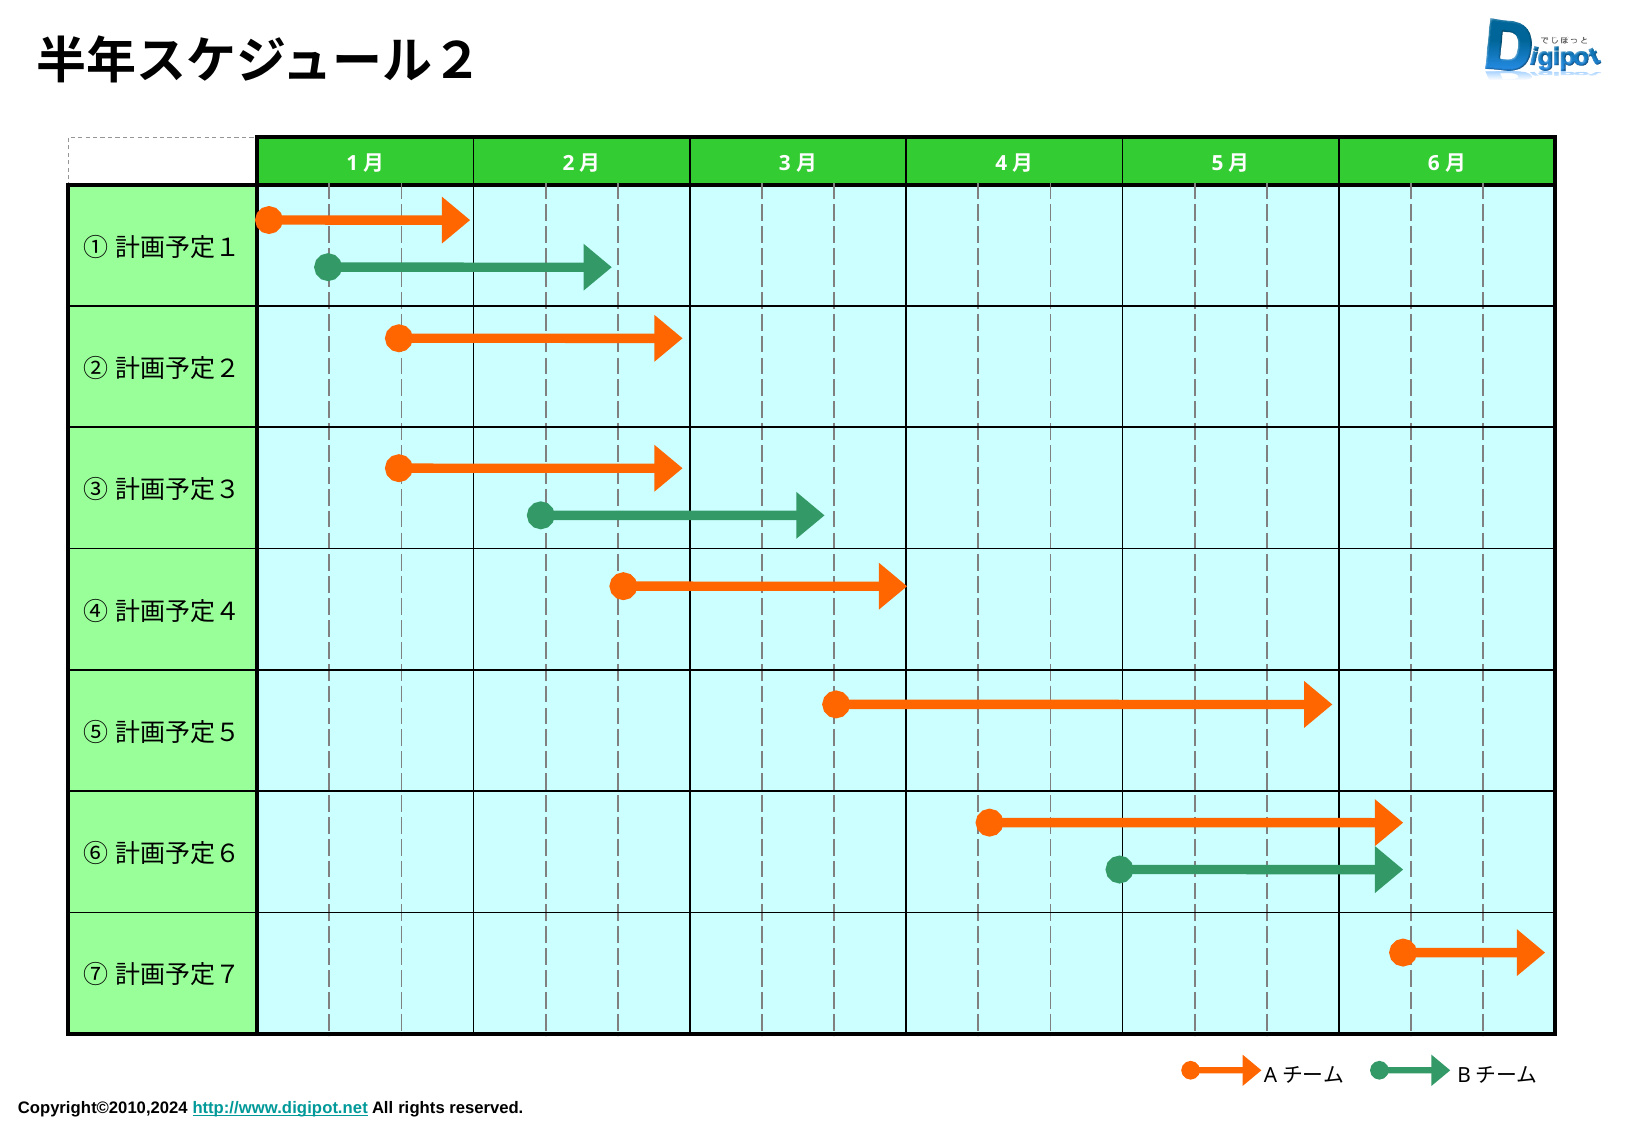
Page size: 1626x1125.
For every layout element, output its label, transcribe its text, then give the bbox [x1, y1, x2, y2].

table_cell [1483, 913, 1553, 1032]
table_cell [546, 187, 618, 305]
table_cell [762, 307, 834, 426]
title 半年スケジュール２ [21, 19, 881, 98]
table_cell [329, 792, 401, 912]
table_cell [618, 516, 689, 548]
table_cell [546, 307, 618, 338]
table_cell [618, 307, 689, 426]
table_cell [401, 428, 473, 468]
table_cell [907, 671, 978, 704]
table_cell [1267, 187, 1338, 305]
table_cell [1340, 428, 1411, 548]
table_cell [691, 913, 762, 1032]
table_cell [1340, 792, 1411, 912]
table_cell [1050, 823, 1122, 912]
table_cell ⑥計画予定６ [70, 792, 255, 912]
table_cell [691, 587, 762, 669]
table_cell [546, 469, 618, 515]
table_cell [1340, 671, 1411, 790]
table_cell [1050, 792, 1122, 822]
table_cell [401, 792, 473, 912]
table_cell [1267, 307, 1338, 426]
table_cell [1050, 549, 1122, 669]
table_cell [834, 549, 905, 586]
table_cell [618, 187, 689, 305]
table_cell [1123, 671, 1195, 704]
table_cell [401, 671, 473, 790]
table_cell [259, 428, 329, 548]
text_box [262, 209, 471, 231]
table_cell [329, 913, 401, 1032]
table_cell [1411, 187, 1483, 305]
table_cell [1340, 549, 1411, 669]
table_cell [907, 428, 978, 548]
table_cell [1411, 549, 1483, 669]
table_cell [1195, 705, 1267, 790]
table_cell ⑤計画予定５ [70, 671, 255, 790]
table_cell [401, 913, 473, 1032]
table_cell [1123, 307, 1195, 426]
table_cell [401, 268, 473, 305]
table_cell ④計画予定４ [70, 549, 255, 669]
table_cell [978, 705, 1050, 790]
table_cell [546, 792, 618, 912]
table_cell ③計画予定３ [70, 428, 255, 548]
table_cell [329, 671, 401, 790]
table_cell [329, 187, 401, 219]
table_cell [401, 307, 473, 338]
table_cell [1050, 428, 1122, 548]
table_cell [1050, 705, 1122, 790]
text_box [1184, 1064, 1249, 1077]
table_cell [474, 792, 546, 912]
table_cell [907, 705, 978, 790]
picture [1485, 18, 1602, 82]
table_cell [907, 549, 978, 669]
table_cell [474, 913, 546, 1032]
table_cell [834, 428, 905, 548]
table_cell [1411, 953, 1483, 1032]
table_cell [474, 307, 546, 338]
table_cell [1123, 870, 1195, 912]
table_cell [1267, 823, 1338, 869]
text_box [617, 575, 908, 597]
table_cell [474, 428, 546, 468]
table_cell [474, 339, 546, 426]
table_cell [618, 549, 689, 586]
table_cell [1267, 792, 1338, 822]
text_box Aチーム [1249, 1053, 1364, 1094]
table_cell [329, 221, 401, 267]
table_cell [1195, 549, 1267, 669]
table_cell [691, 187, 762, 305]
table_header 2月 [474, 139, 689, 183]
table_cell [978, 428, 1050, 548]
text_box Bチーム [1442, 1053, 1558, 1094]
table_cell [762, 587, 834, 669]
table_header 3月 [691, 139, 905, 183]
table_cell [618, 913, 689, 1032]
table_cell [691, 307, 762, 426]
table_cell [762, 792, 834, 912]
table_cell [1267, 549, 1338, 669]
table_cell [1267, 870, 1338, 912]
table_cell [907, 307, 978, 426]
table_cell [1123, 187, 1195, 305]
table_cell [546, 516, 618, 548]
table_cell [762, 187, 834, 305]
table_cell [762, 549, 834, 586]
table_cell [1050, 671, 1122, 704]
table_cell [1195, 823, 1267, 869]
table_cell [259, 792, 329, 912]
table_header 5月 [1123, 139, 1338, 183]
table_cell [1411, 428, 1483, 548]
table_cell [978, 913, 1050, 1032]
table_cell ①計画予定１ [70, 187, 255, 305]
table_cell [474, 469, 546, 548]
text_box [983, 812, 1404, 834]
table_header 4月 [907, 139, 1122, 183]
table_cell [1340, 187, 1411, 305]
table_cell [1483, 307, 1553, 426]
table_cell [762, 913, 834, 1032]
table_cell [401, 339, 473, 426]
table_cell [474, 187, 546, 267]
table_cell [1411, 671, 1483, 790]
table_cell [1050, 913, 1122, 1032]
table_cell [546, 339, 618, 426]
table_cell [978, 792, 1050, 912]
text_box [392, 457, 683, 479]
text_box [534, 505, 825, 526]
table_cell [618, 587, 689, 669]
table_header [68, 137, 255, 183]
table_cell [978, 307, 1050, 426]
table_cell [1340, 307, 1411, 426]
table_cell [329, 268, 401, 305]
table_cell [978, 671, 1050, 704]
table_cell [474, 549, 546, 669]
table_cell [762, 428, 834, 548]
table_cell [259, 913, 329, 1032]
table_cell [329, 549, 401, 669]
table_cell [907, 792, 978, 912]
table_cell [329, 428, 401, 548]
table_cell [1267, 671, 1338, 790]
table_cell [401, 187, 473, 267]
table_cell [618, 792, 689, 912]
table_cell [546, 913, 618, 1032]
table_cell [259, 187, 329, 305]
table_cell [1483, 428, 1553, 548]
table_header 6月 [1340, 139, 1553, 183]
table_cell [762, 671, 834, 790]
table_cell [691, 428, 762, 515]
table_cell [978, 187, 1050, 305]
table_cell [1050, 307, 1122, 426]
table_cell [691, 792, 762, 912]
table_cell [1123, 823, 1195, 869]
table_cell [907, 187, 978, 305]
table_cell [1195, 428, 1267, 548]
table_header 1月 [259, 139, 473, 183]
table_cell [1195, 671, 1267, 704]
table_cell [1195, 792, 1267, 822]
table_cell [691, 549, 762, 586]
table_cell [834, 307, 905, 426]
table_cell [329, 307, 401, 426]
table_cell [618, 428, 689, 515]
table_cell [834, 187, 905, 305]
table_cell [259, 549, 329, 669]
table_cell [1195, 187, 1267, 305]
table_cell [1483, 549, 1553, 669]
table_cell [834, 587, 905, 669]
table_cell [691, 671, 762, 790]
table_cell [691, 516, 762, 548]
text_box [392, 327, 683, 349]
table_cell ⑦計画予定７ [70, 913, 255, 1032]
table_cell [401, 469, 473, 548]
table_cell [1411, 307, 1483, 426]
table_cell [834, 705, 905, 790]
table_cell [1195, 870, 1267, 912]
table_cell [401, 549, 473, 669]
text_box [1373, 1059, 1442, 1081]
table_cell [1195, 913, 1267, 1032]
table_cell [834, 913, 905, 1032]
table_cell [474, 268, 546, 305]
table_cell [1123, 549, 1195, 669]
table_cell [1483, 792, 1553, 912]
text_box [1113, 859, 1404, 880]
table_cell [834, 671, 905, 704]
table_cell [1267, 913, 1338, 1032]
table_cell [546, 428, 618, 468]
table_cell [259, 307, 329, 426]
table_cell [1123, 792, 1195, 822]
table_cell [618, 671, 689, 790]
table_cell [1050, 187, 1122, 305]
table_cell [546, 549, 618, 669]
table_cell [1411, 913, 1483, 952]
table_cell [834, 792, 905, 912]
table_cell [1483, 671, 1553, 790]
text_box [1396, 942, 1546, 963]
text_box [829, 694, 1333, 715]
table_cell [1340, 913, 1411, 1032]
table_cell [1123, 705, 1195, 790]
table_cell [1483, 187, 1553, 305]
table_cell [259, 671, 329, 790]
table_cell [1123, 913, 1195, 1032]
table_cell [1411, 792, 1483, 912]
table_cell [1123, 428, 1195, 548]
text_box [321, 256, 612, 278]
table_cell [907, 913, 978, 1032]
table_cell [474, 671, 546, 790]
table_cell [1267, 428, 1338, 548]
table_cell [546, 671, 618, 790]
table_cell [978, 549, 1050, 669]
table_cell [1195, 307, 1267, 426]
table_cell ②計画予定２ [70, 307, 255, 426]
